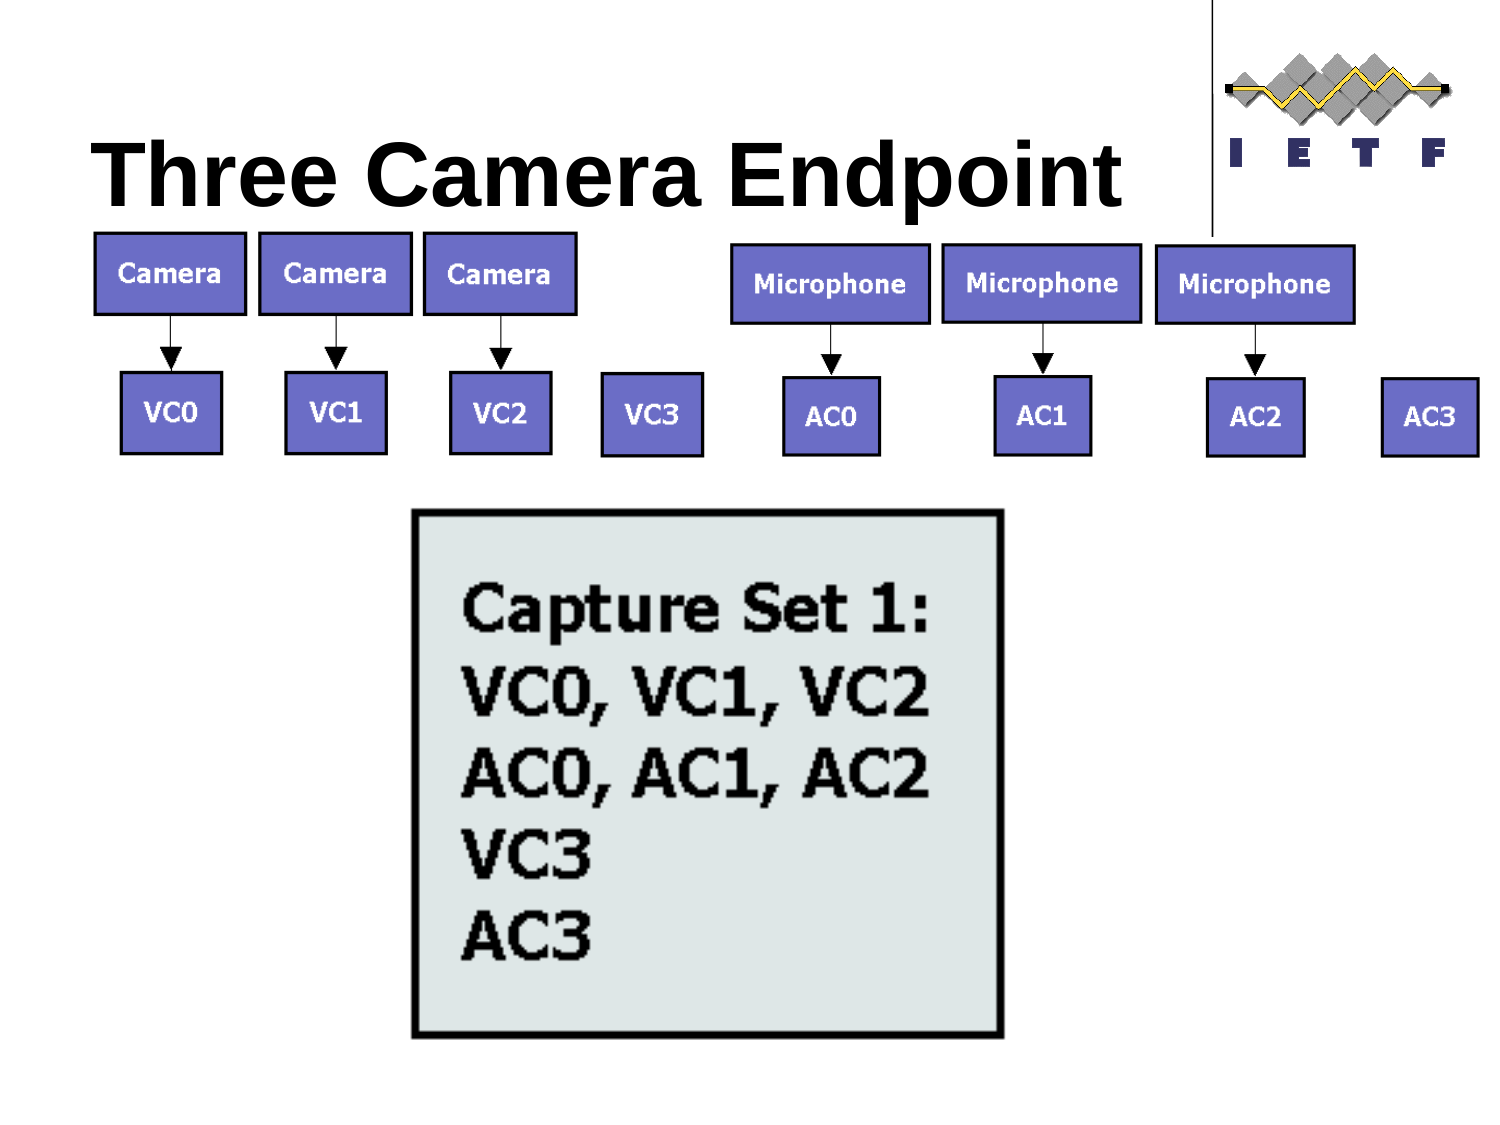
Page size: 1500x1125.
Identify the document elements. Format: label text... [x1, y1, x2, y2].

title Three Camera Endpoint [74, 19, 1201, 233]
picture [399, 499, 1021, 1053]
picture [1212, 37, 1463, 181]
picture [724, 237, 1488, 466]
picture [87, 224, 714, 463]
